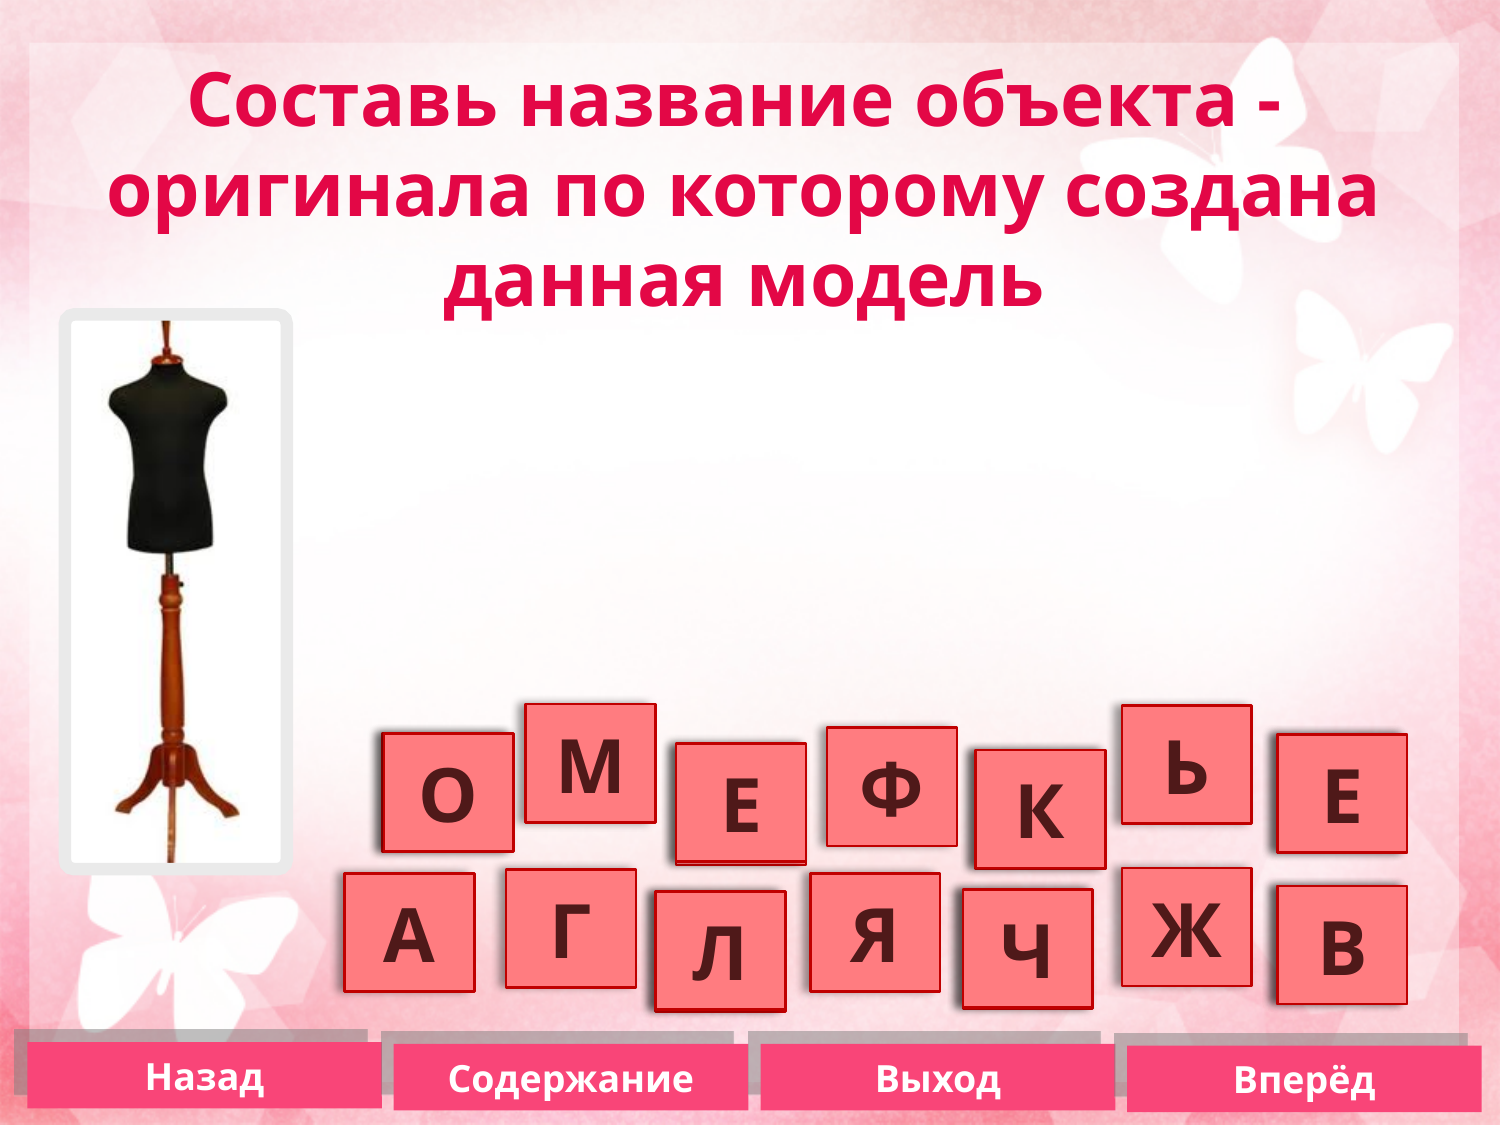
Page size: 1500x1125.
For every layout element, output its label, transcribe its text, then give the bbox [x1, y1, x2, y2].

text_box Г [505, 868, 637, 989]
text_box М [524, 703, 657, 824]
text_box Ж [1121, 867, 1253, 987]
text_box Выход [760, 1043, 1116, 1111]
text_box А [343, 872, 476, 993]
text_box Ф [826, 726, 958, 847]
text_box В [1276, 885, 1408, 1005]
text_box Е [675, 742, 807, 863]
text_box Е [1276, 733, 1408, 854]
text_box Назад [27, 1042, 382, 1109]
text_box Ь [1121, 704, 1253, 825]
text_box К [974, 749, 1107, 869]
text_box Ч [962, 888, 1094, 1009]
text_box [29, 330, 1459, 1043]
text_box О [383, 732, 515, 853]
text_box Л [654, 890, 787, 1011]
text_box Содержание [393, 1043, 749, 1111]
text_box Составь название объекта - оригинала по которому создана данная модель [29, 44, 1459, 330]
text_box Вперёд [1127, 1045, 1482, 1113]
text_box Я [809, 872, 941, 993]
picture [0, 0, 1500, 1125]
